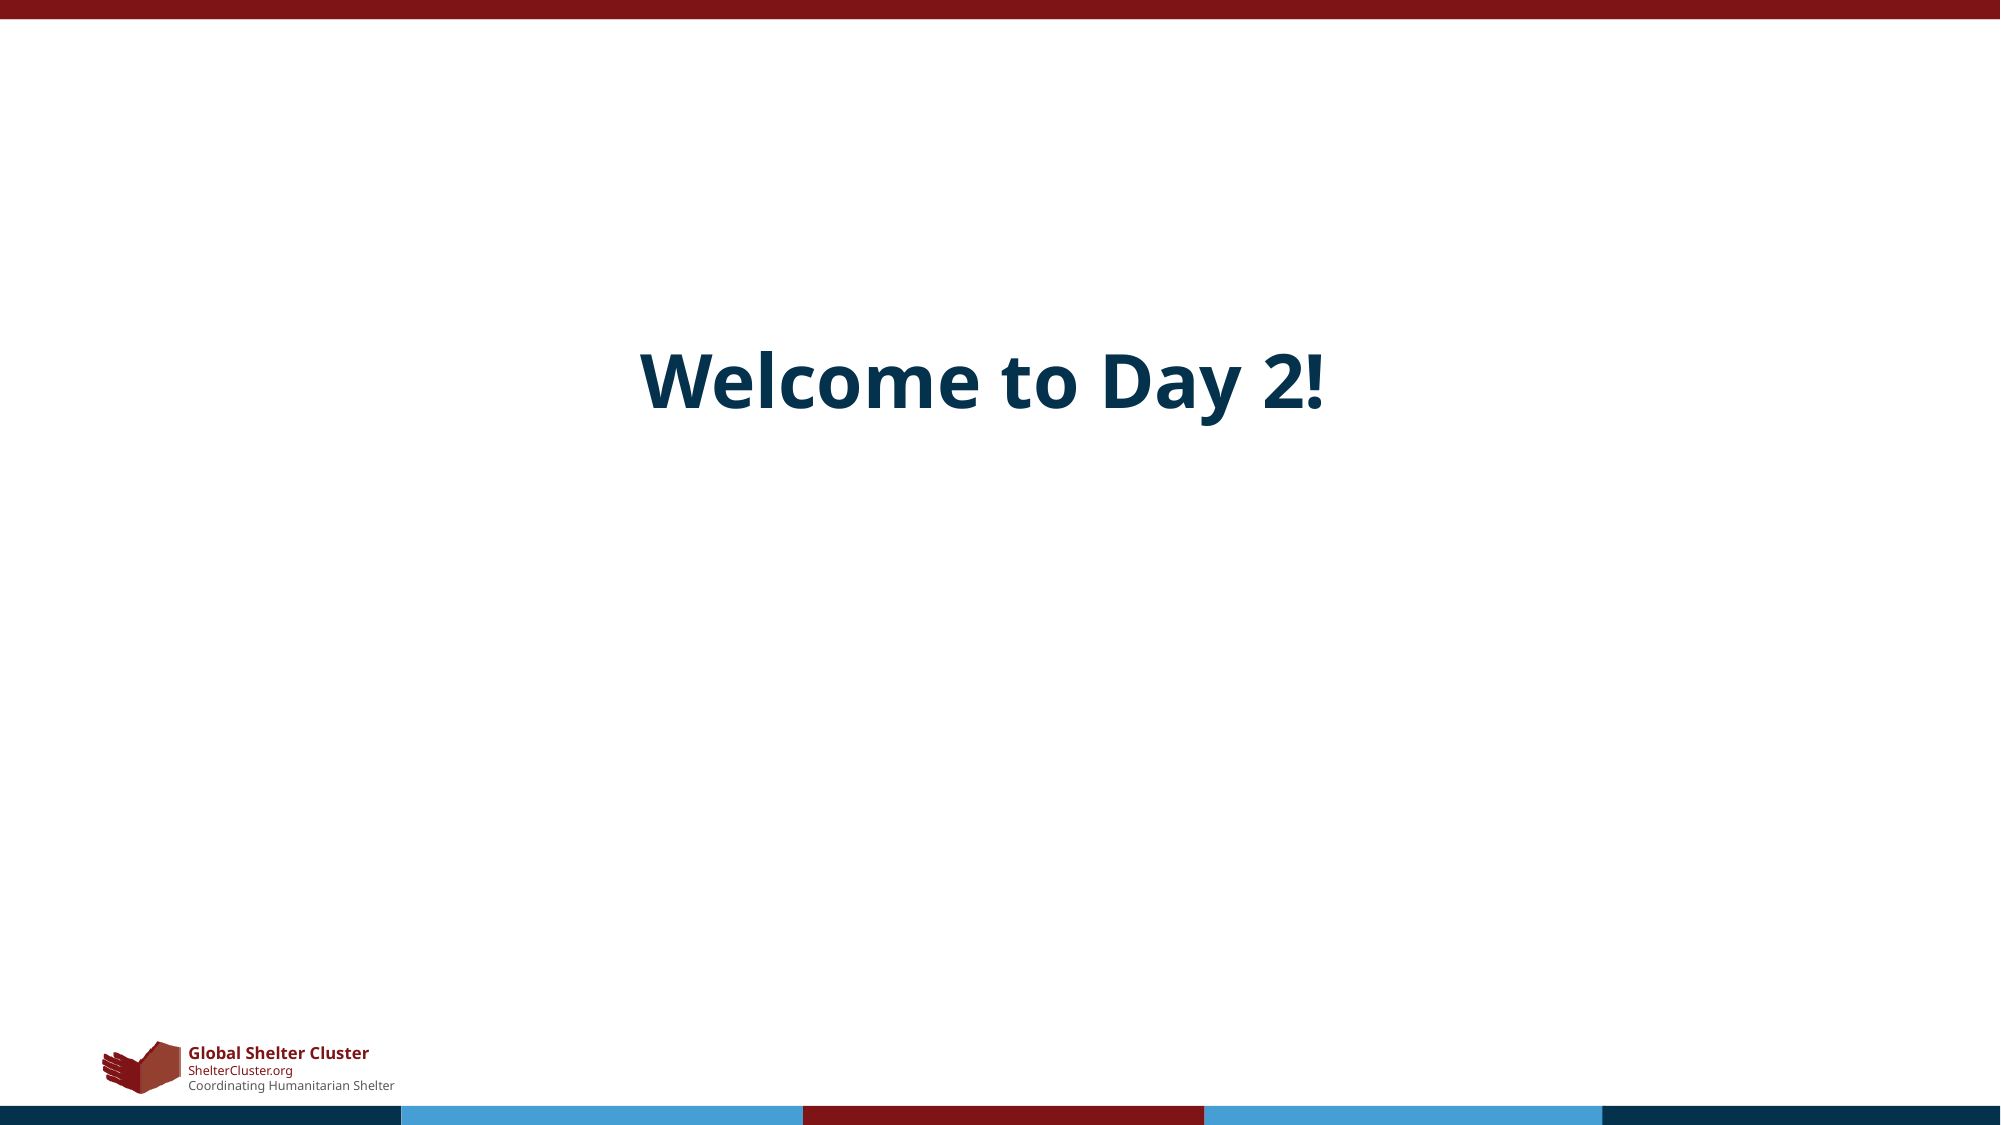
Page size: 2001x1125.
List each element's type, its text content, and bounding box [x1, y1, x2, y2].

picture [102, 1041, 181, 1094]
title Welcome to Day 2! [133, 302, 1834, 544]
